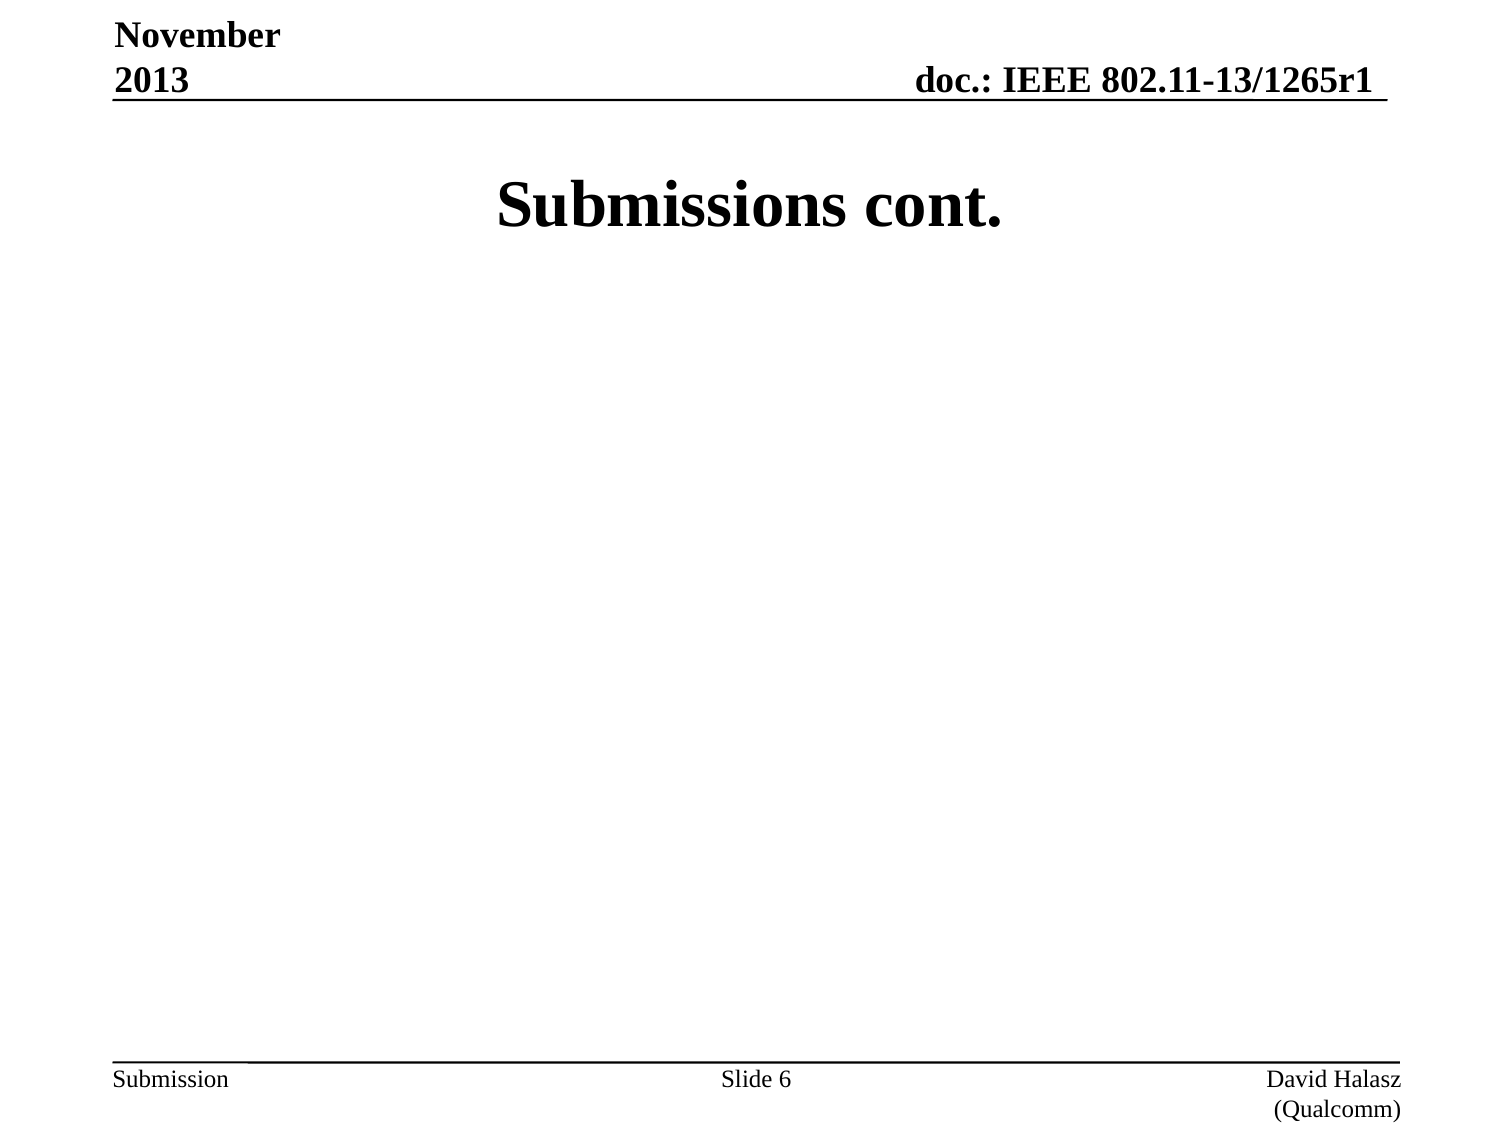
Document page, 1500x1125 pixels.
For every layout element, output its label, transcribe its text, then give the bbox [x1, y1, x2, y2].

footer David Halasz (Qualcomm) [1264, 1061, 1402, 1093]
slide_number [114, 54, 333, 101]
slide_number Slide 6 [712, 1061, 800, 1093]
title Submissions cont. [112, 112, 1388, 288]
